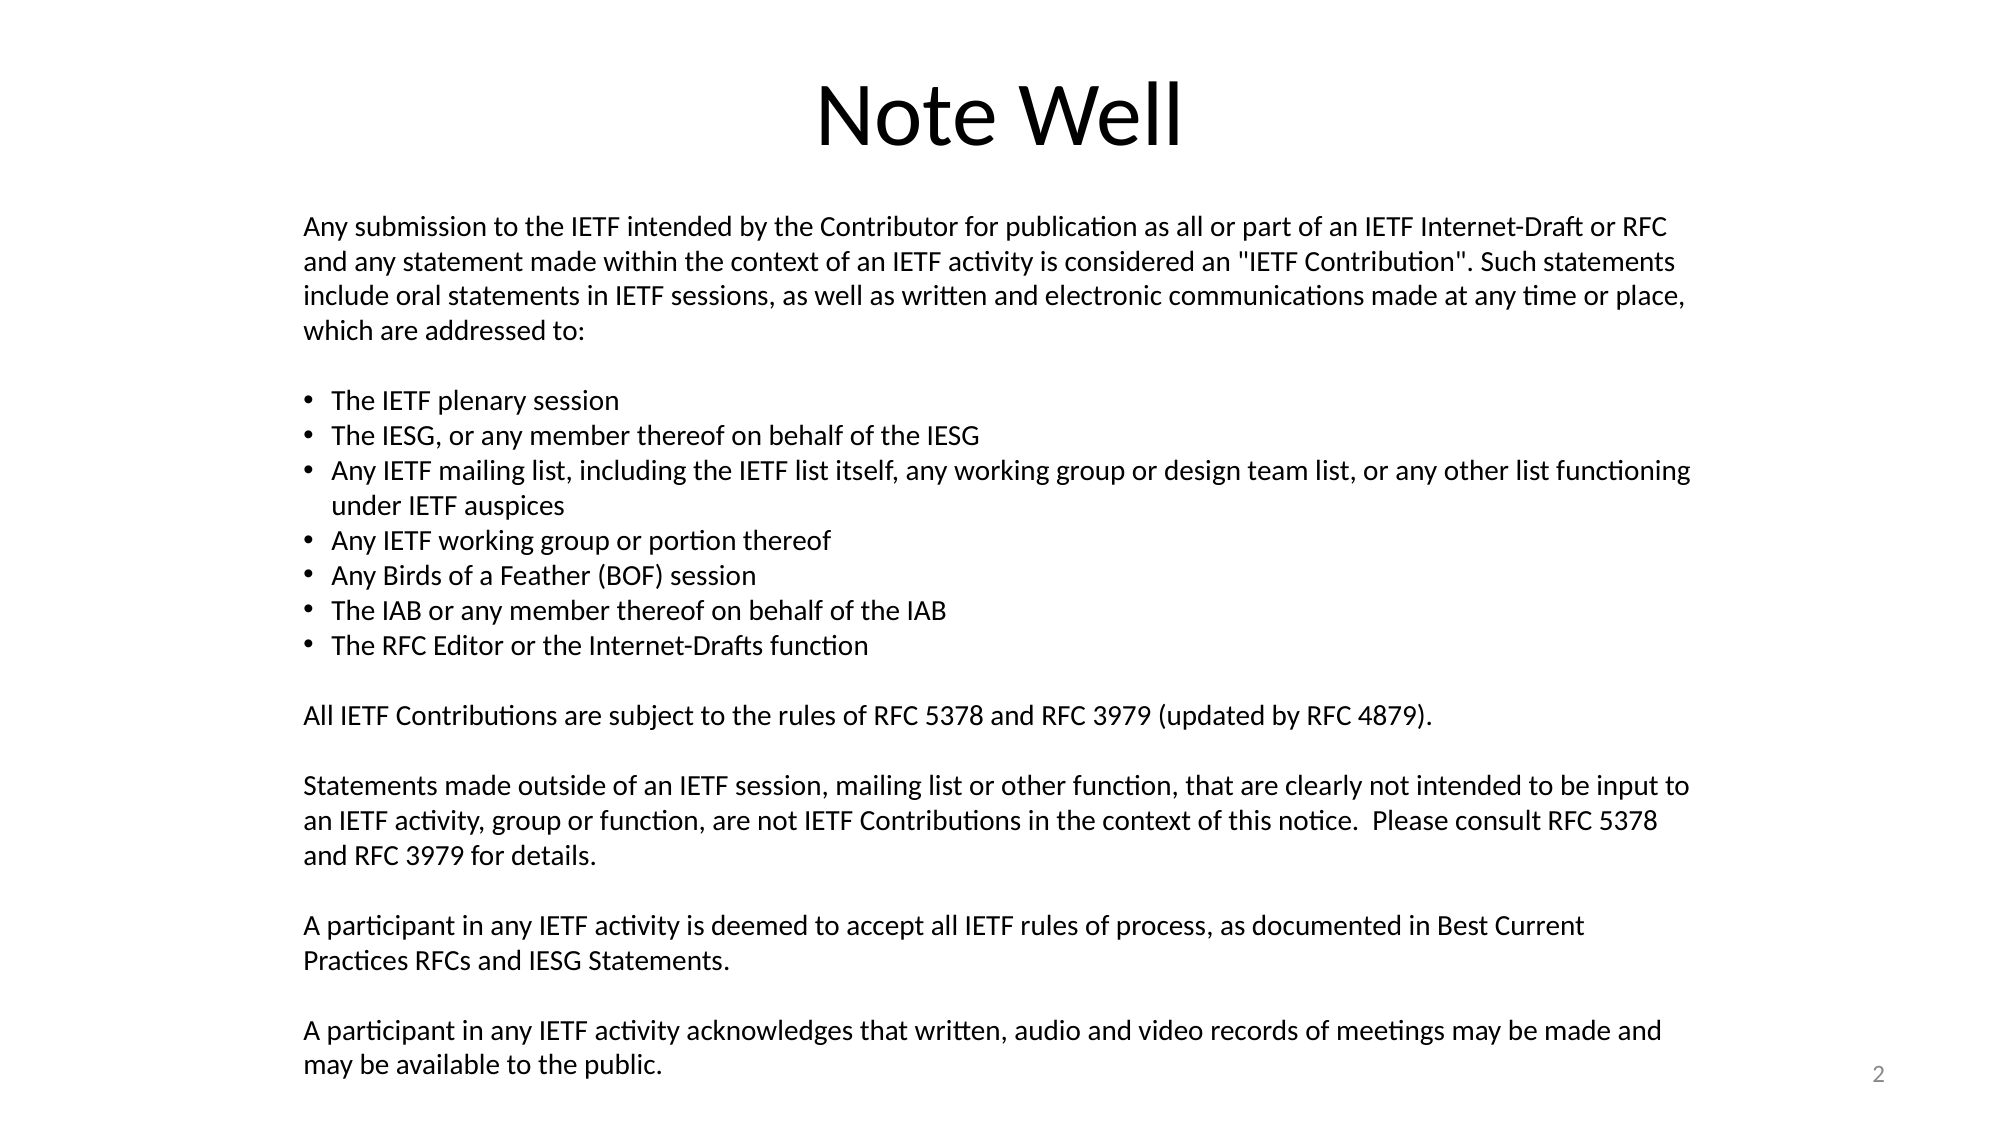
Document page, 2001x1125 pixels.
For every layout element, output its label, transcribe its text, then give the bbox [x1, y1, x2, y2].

text_box Any submission to the IETF intended by the Contributor for publication as all or part of an IETF Internet-Draft or RFC and any statement made within the context of an IETF activity is considered an "IETF Contribution". Such statements include oral statements in IETF sessions, as well as written and electronic communications made at any time or place, which are addressed to: The IETF plenary session The IESG, or any member thereof on behalf of the IESG Any IETF mailing list, including the IETF list itself, any working group or design team list, or any other list functioning under IETF auspices Any IETF working group or portion thereof Any Birds of a Feather (BOF) session The IAB or any member thereof on behalf of the IAB The RFC Editor or the Internet-Drafts function All IETF Contributions are subject to the rules of RFC 5378 and RFC 3979 (updated by RFC 4879). Statements made outside of an IETF session, mailing list or other function, that are clearly not intended to be input to an IETF activity, group or function, are not IETF Contributions in the context of this notice. Please consult RFC 5378 and RFC 3979 for details. A participant in any IETF activity is deemed to accept all IETF rules of process, as documented in Best Current Practices RFCs and IESG Statements. A participant in any IETF activity acknowledges that written, audio and video records of meetings may be made and may be available to the public. [288, 199, 1710, 1125]
slide_number 2 [1433, 1042, 1900, 1103]
title Note Well [324, 14, 1675, 199]
